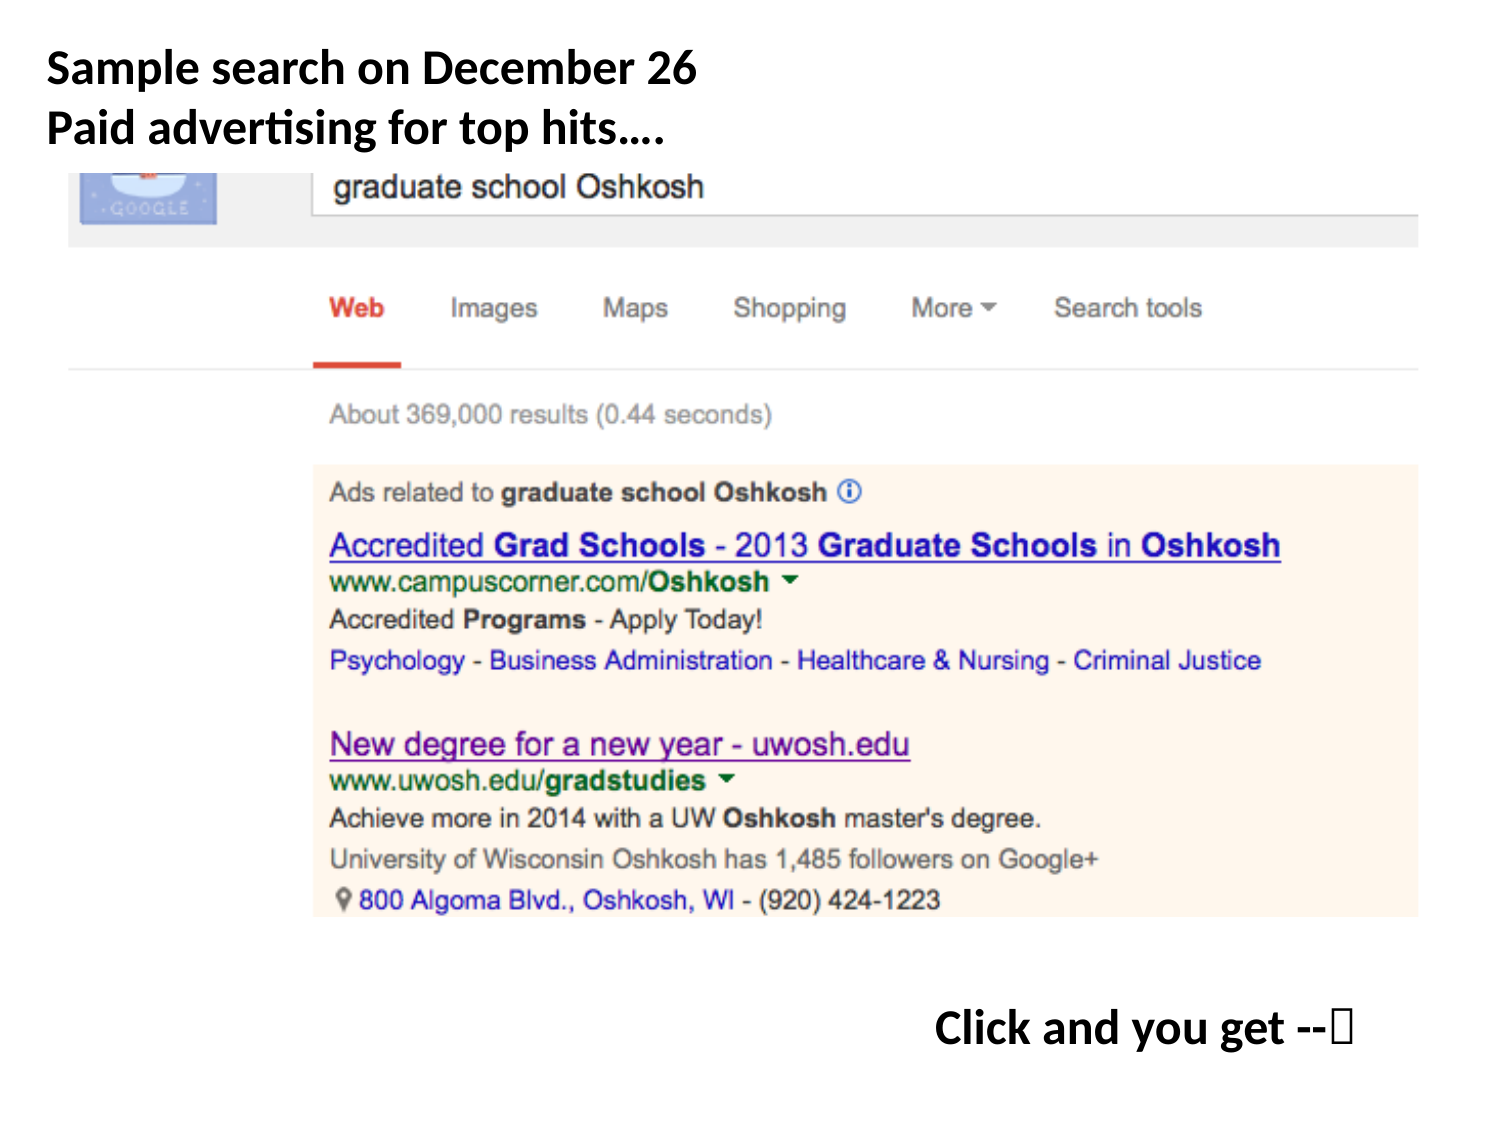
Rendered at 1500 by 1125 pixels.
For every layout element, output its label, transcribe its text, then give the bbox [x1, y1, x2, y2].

text_box Click and you get -- [920, 987, 1500, 1062]
text_box Sample search on December 26 Paid advertising for top hits…. [31, 26, 1035, 162]
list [68, 173, 1419, 917]
